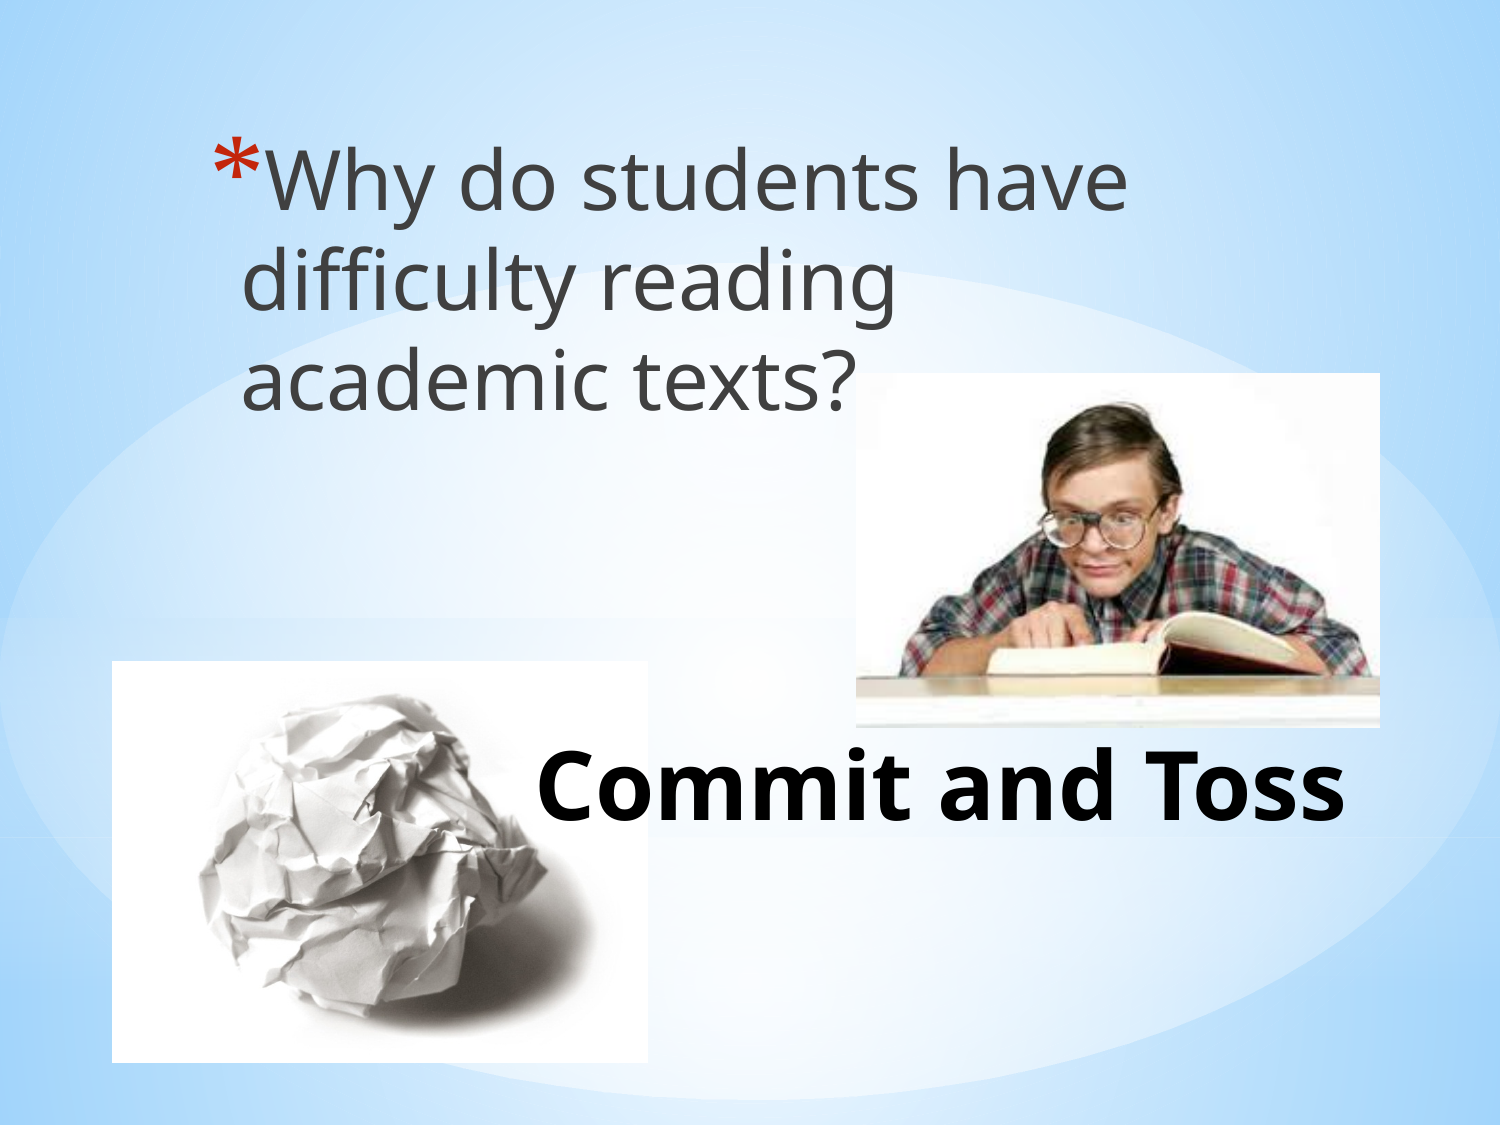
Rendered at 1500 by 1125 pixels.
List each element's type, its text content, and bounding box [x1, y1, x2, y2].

title Commit and Toss [653, 717, 1363, 905]
picture [111, 661, 648, 1064]
list Why do students have difficulty reading academic texts? [187, 120, 1238, 690]
picture [856, 373, 1380, 729]
